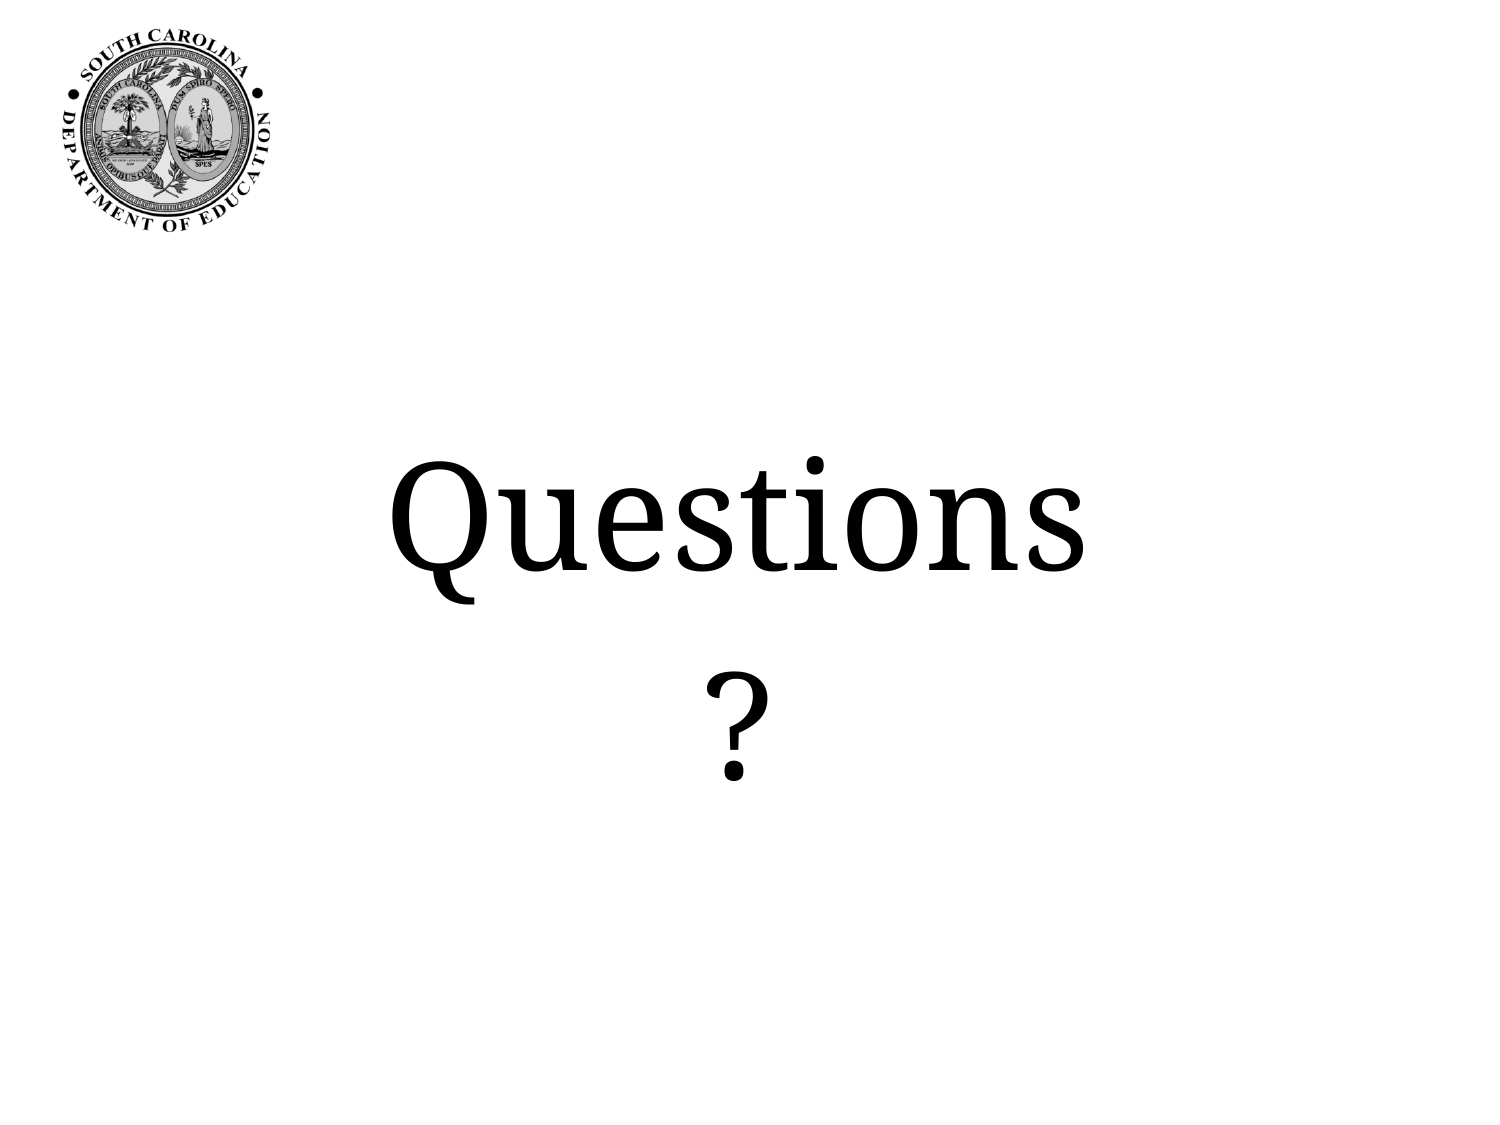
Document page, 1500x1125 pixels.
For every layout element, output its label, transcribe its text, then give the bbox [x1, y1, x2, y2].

list Questions ? [62, 412, 1413, 1125]
picture [50, 24, 280, 238]
